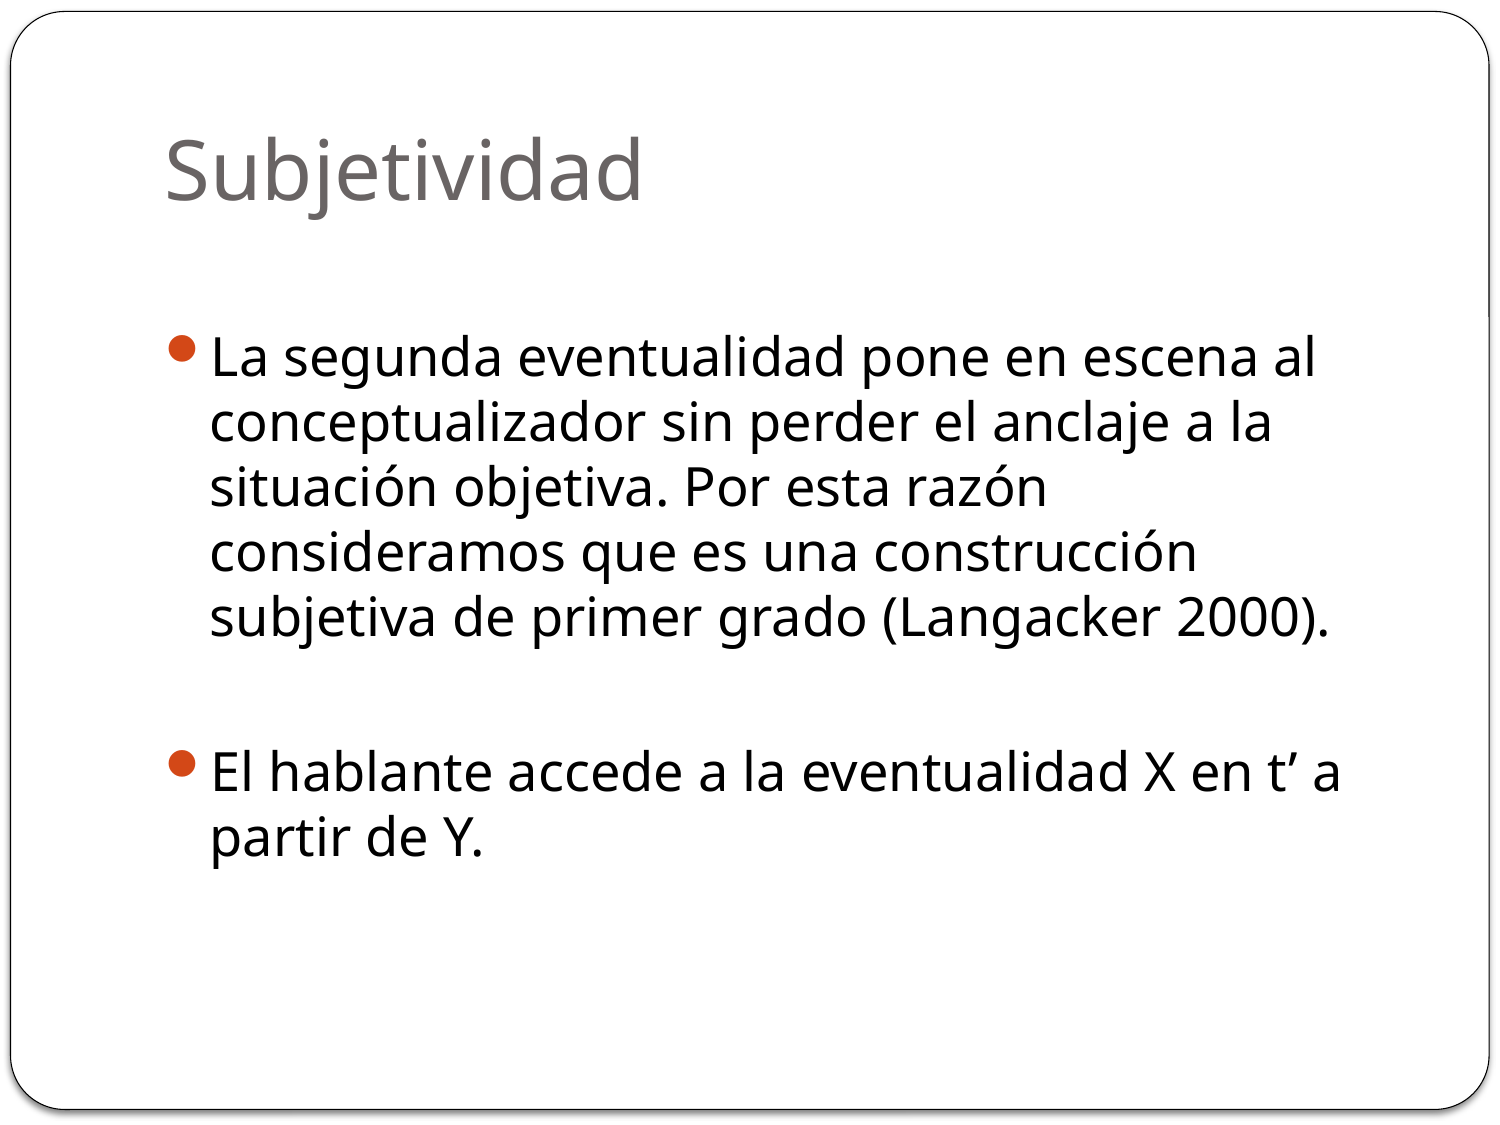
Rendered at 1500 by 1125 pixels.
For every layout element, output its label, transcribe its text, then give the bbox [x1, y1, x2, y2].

title Subjetividad [150, 45, 1425, 233]
list La segunda eventualidad pone en escena al conceptualizador sin perder el anclaje a la situación objetiva. Por esta razón consideramos que es una construcción subjetiva de primer grado (Langacker 2000). El hablante accede a la eventualidad X en t’ a partir de Y. [150, 237, 1425, 988]
